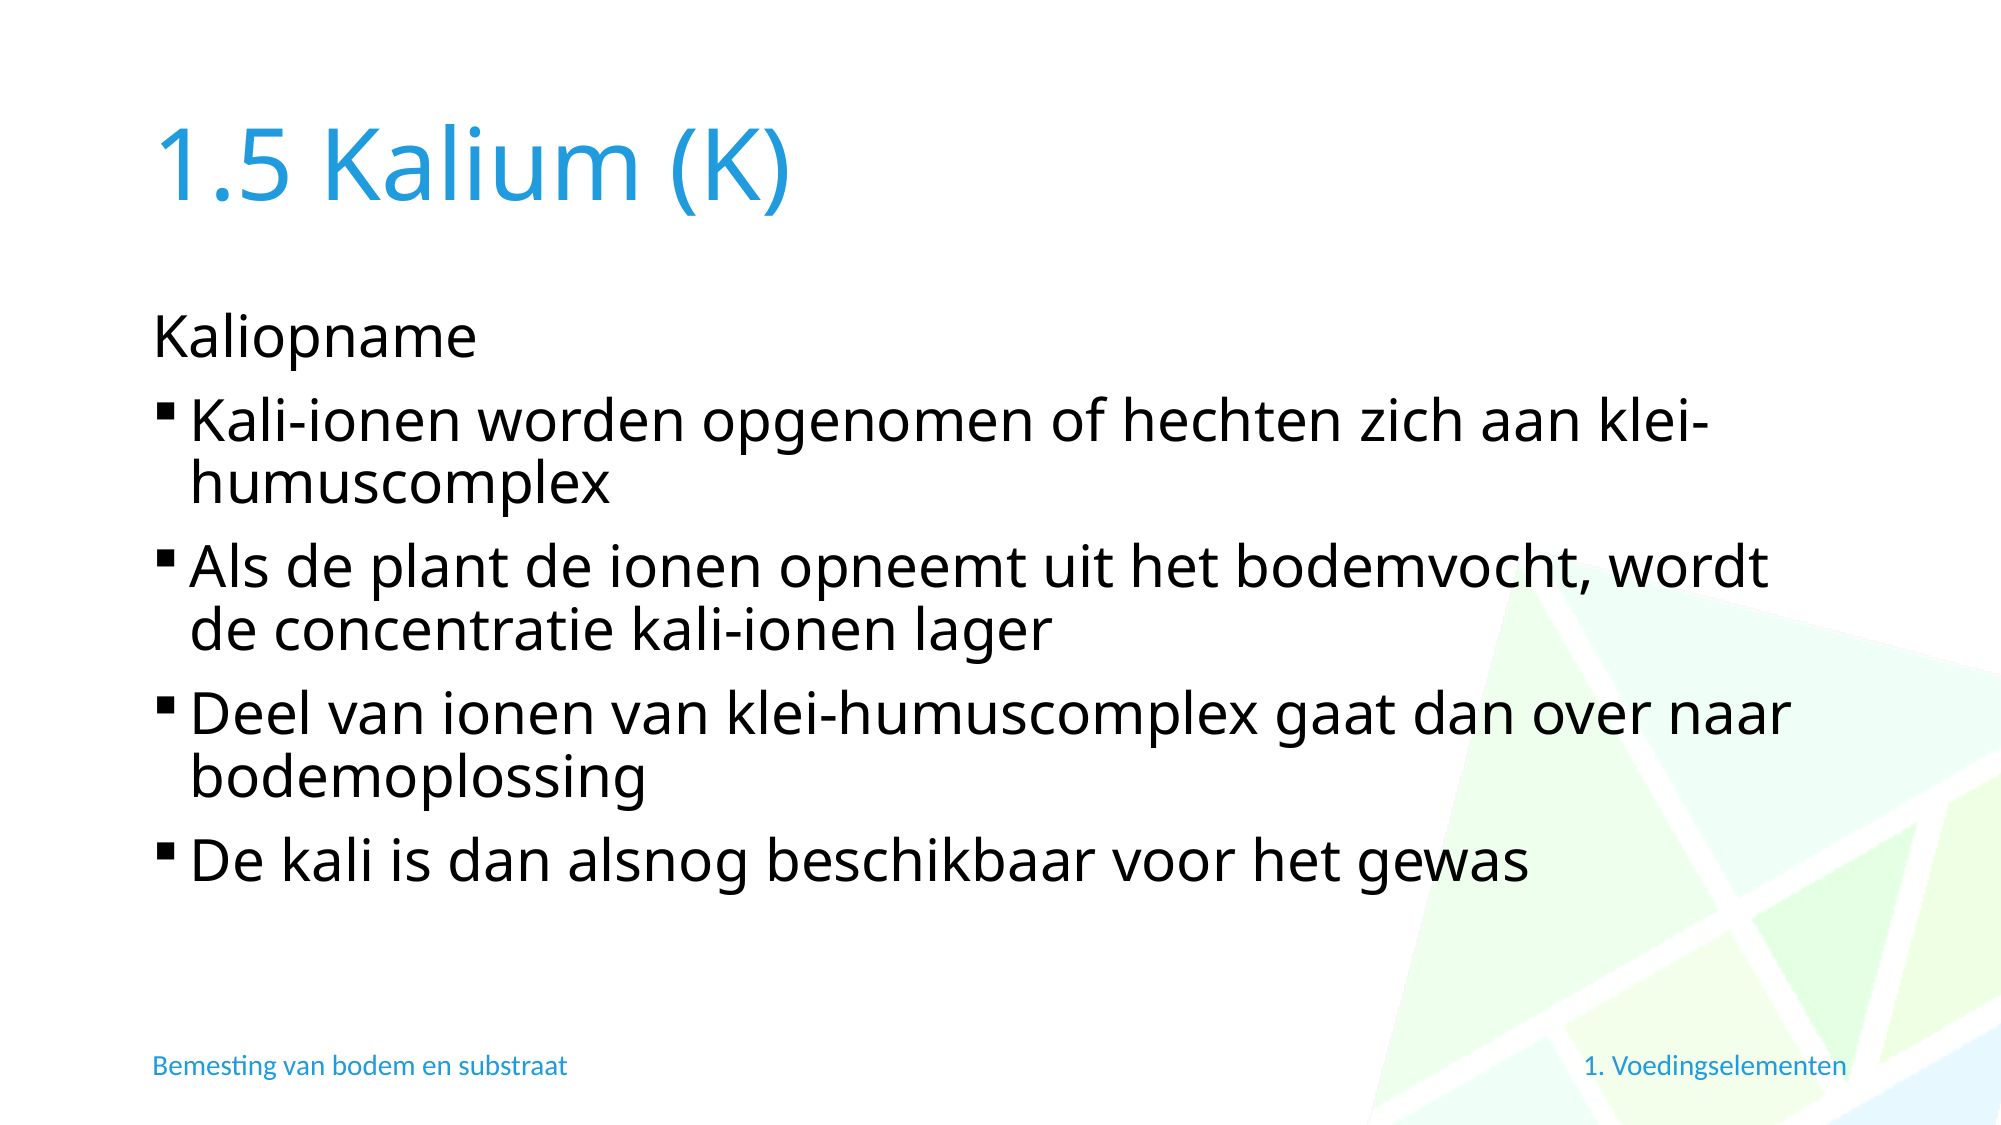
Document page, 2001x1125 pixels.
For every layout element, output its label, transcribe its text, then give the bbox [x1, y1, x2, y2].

list Kaliopname Kali-ionen worden opgenomen of hechten zich aan klei-humuscomplex Als de plant de ionen opneemt uit het bodemvocht, wordt de concentratie kali-ionen lager Deel van ionen van klei-humuscomplex gaat dan over naar bodemoplossing De kali is dan alsnog beschikbaar voor het gewas [137, 299, 1863, 1014]
list Bemesting van bodem en substraat [137, 1042, 588, 1103]
title 1.5 Kalium (K) [137, 59, 1863, 278]
list 1. Voedingselementen [1412, 1042, 1863, 1103]
